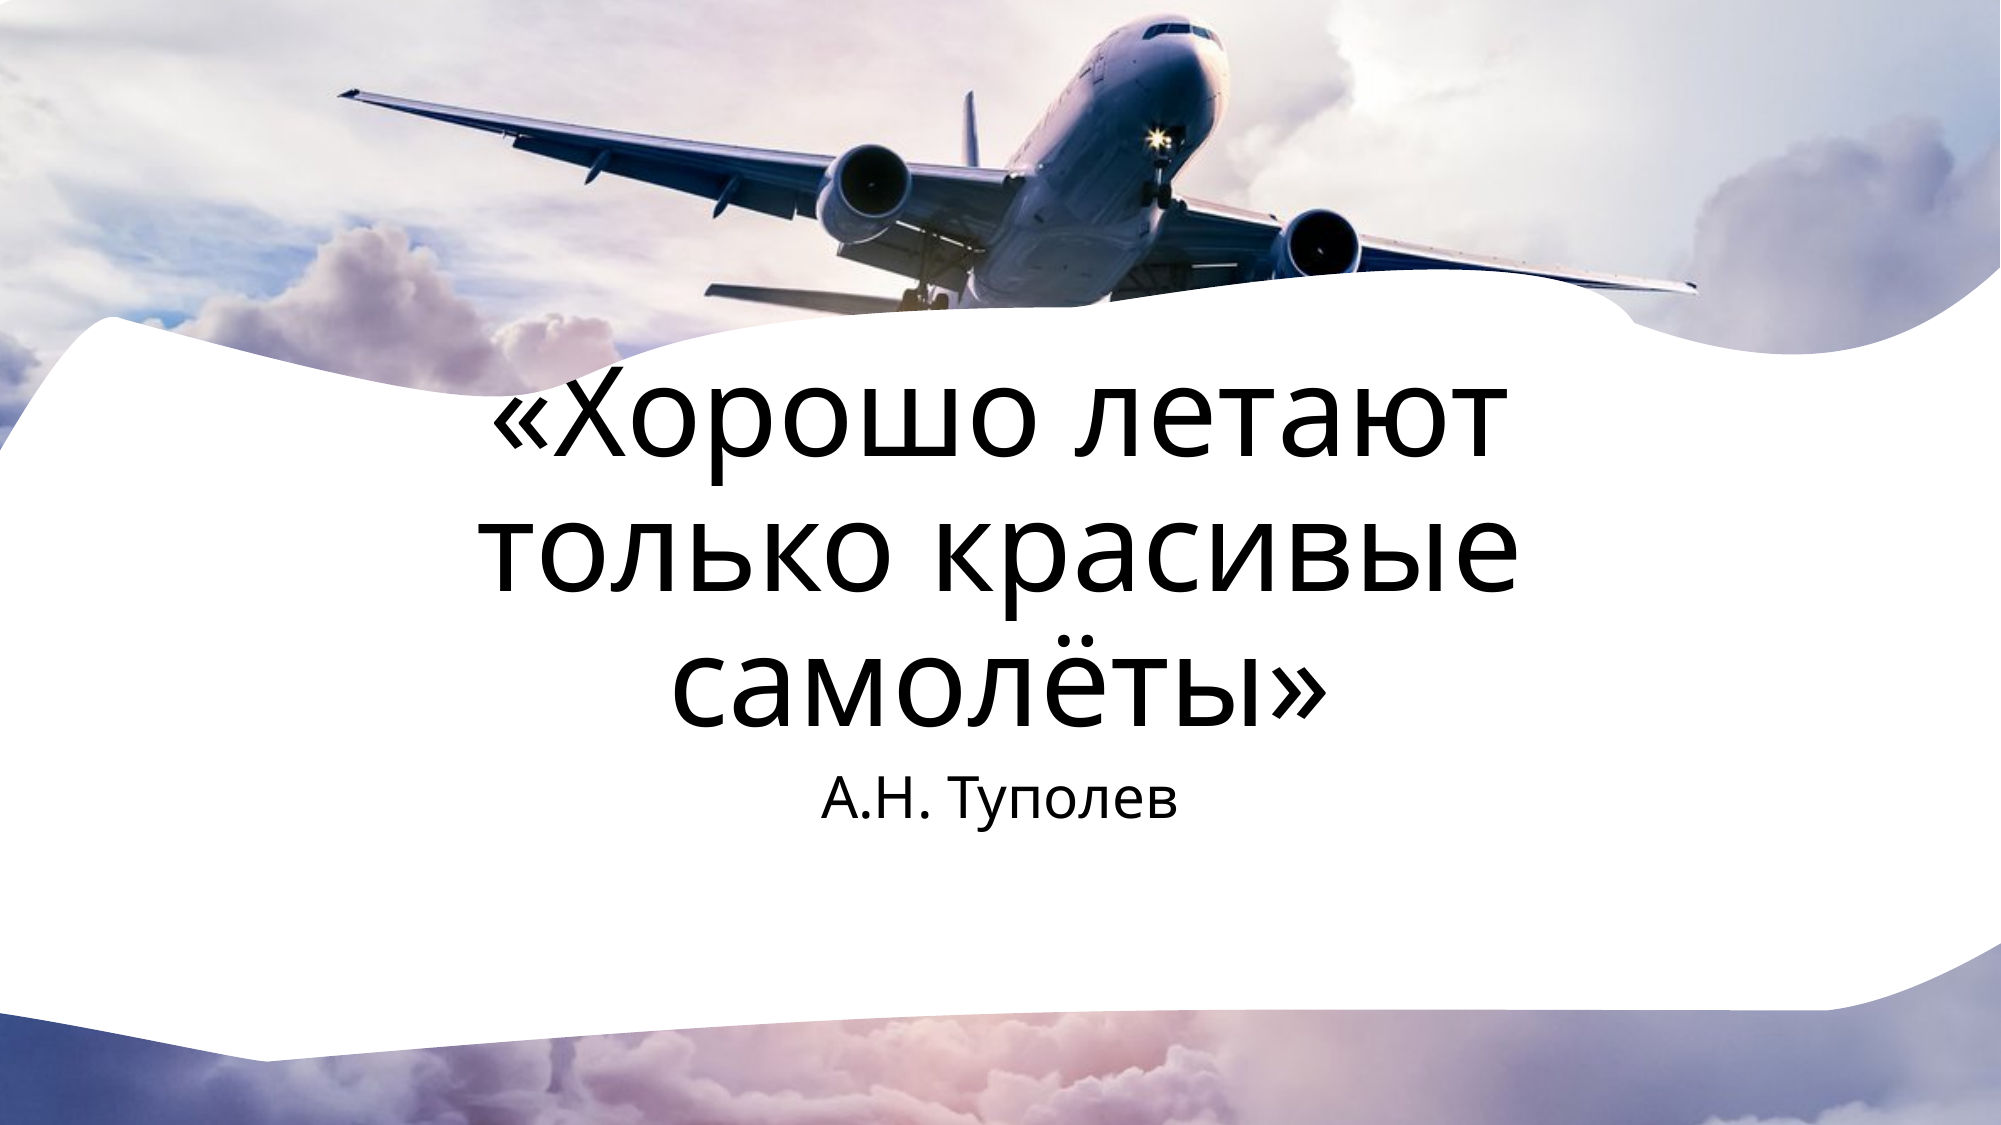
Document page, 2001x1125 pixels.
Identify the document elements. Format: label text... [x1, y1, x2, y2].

picture [0, 927, 2001, 1125]
title «Хорошо летают только красивые самолёты» [249, 495, 1750, 760]
subtitle А.Н. Туполев [249, 760, 1750, 927]
picture [0, 0, 2000, 495]
